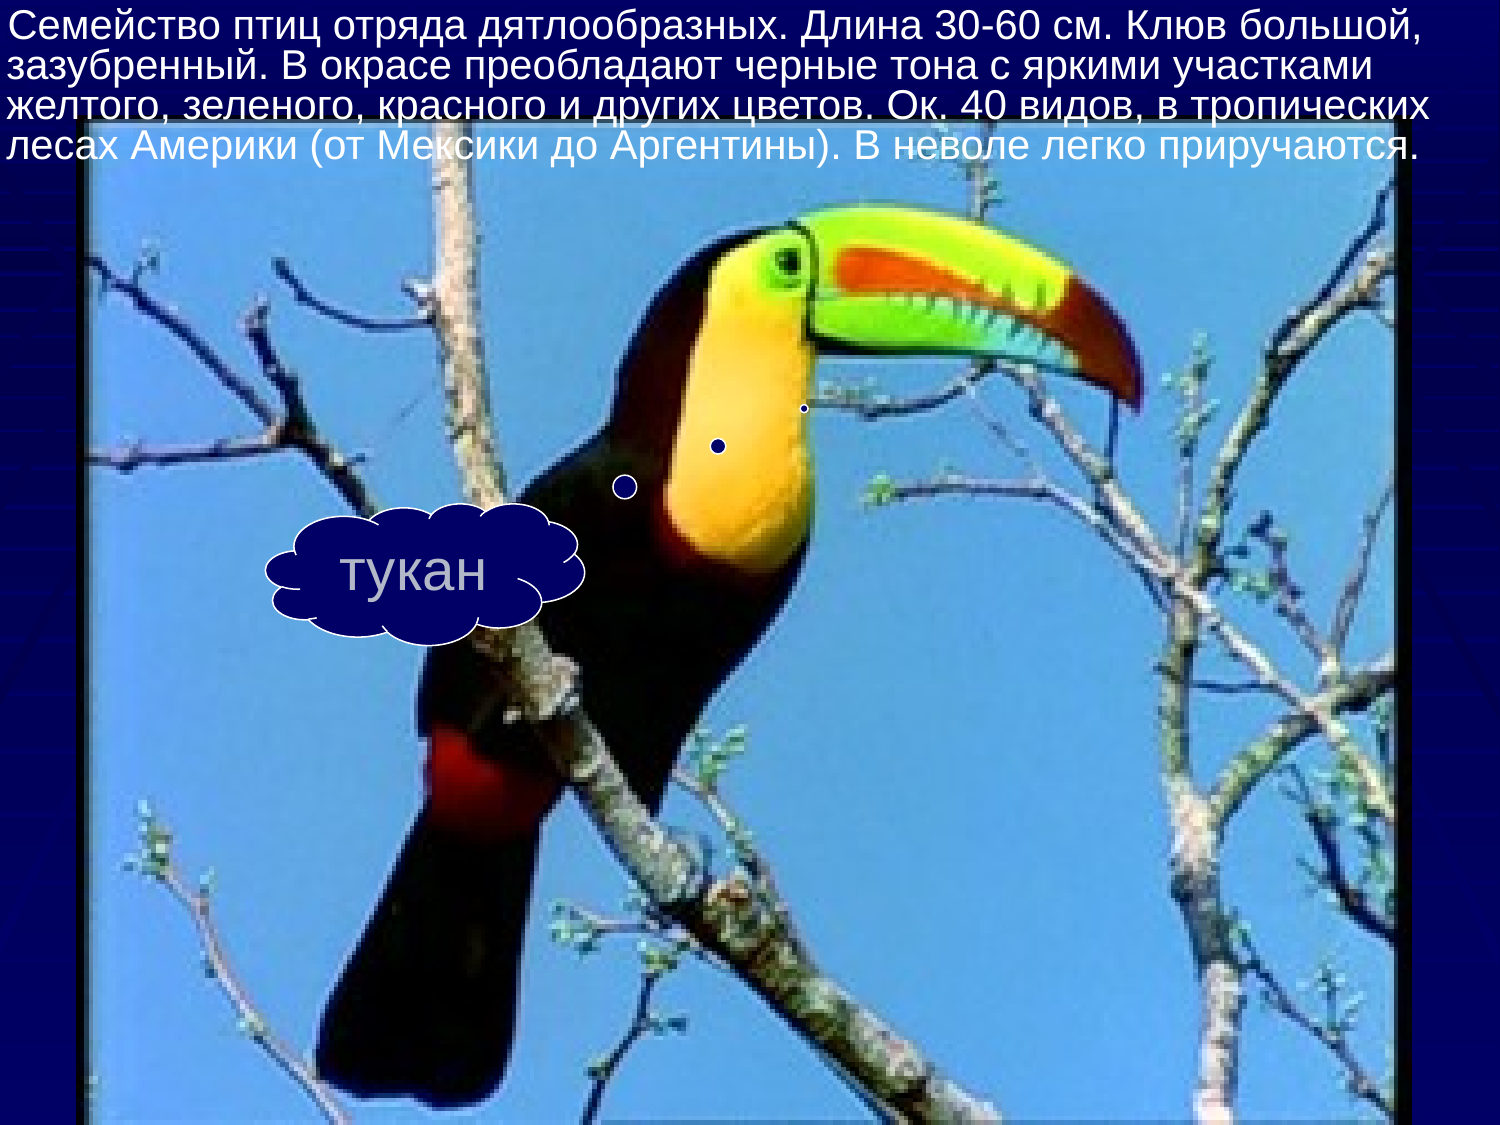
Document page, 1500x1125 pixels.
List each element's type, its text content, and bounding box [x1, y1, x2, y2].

list Семейство птиц отряда дятлообразных. Длина 30-60 см. Клюв большой, зазубренный. В окрасе преобладают черные тона с яркими участками желтого, зеленого, красного и других цветов. Ок. 40 видов, в тропических лесах Америки (от Мексики до Аргентины). В неволе легко приручаются. [0, 0, 1500, 232]
picture [76, 115, 1412, 1125]
